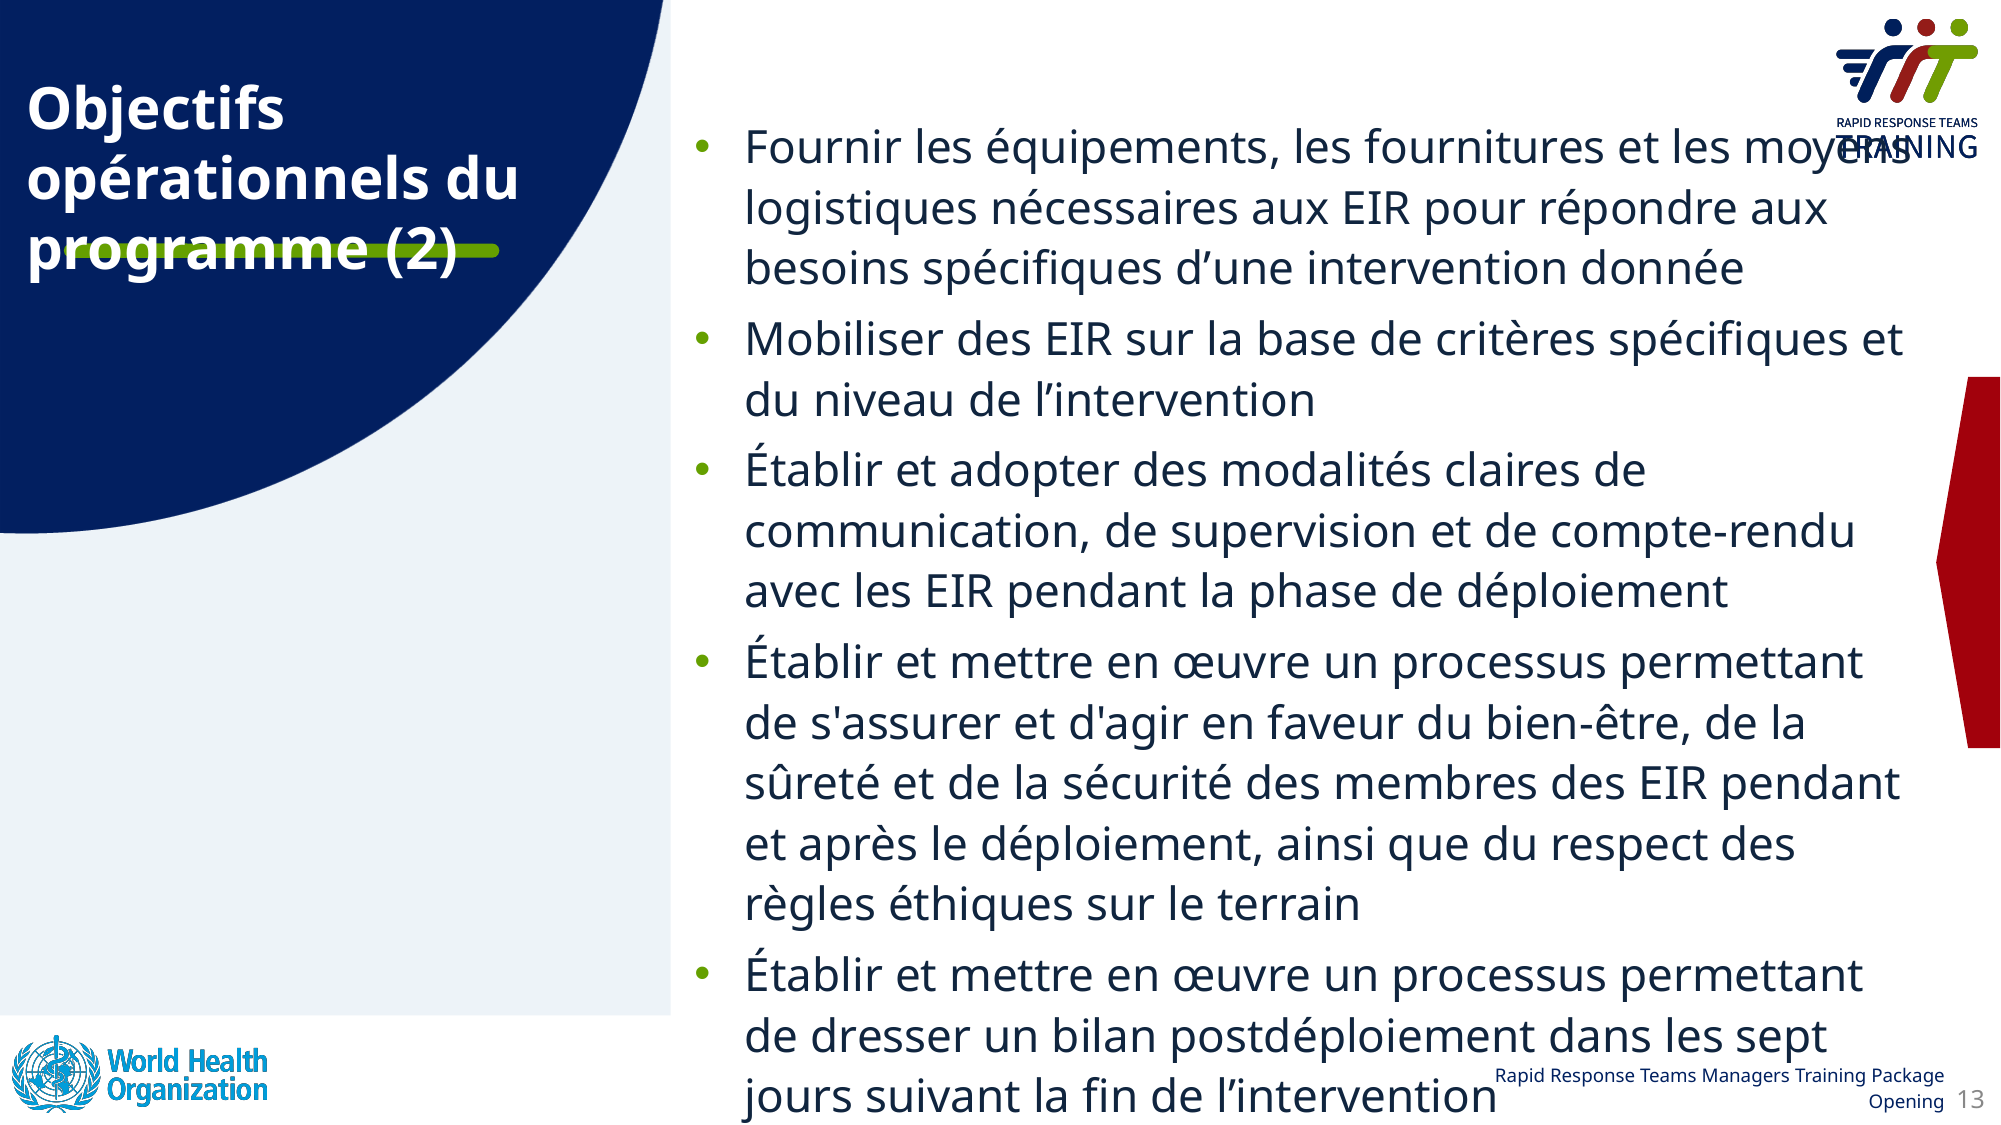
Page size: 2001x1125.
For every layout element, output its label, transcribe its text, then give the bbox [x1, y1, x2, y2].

text_box 13 [1557, 1076, 1993, 1121]
picture [24, 1054, 36, 1087]
picture [22, 1062, 26, 1077]
picture [59, 1035, 267, 1113]
picture [1835, 19, 1978, 167]
picture [12, 1035, 54, 1068]
list Fournir les équipements, les fournitures et les moyens logistiques nécessaires aux EIR pour répondre aux besoins spécifiques dʼune intervention donnée Mobiliser des EIR sur la base de critères spécifiques et du niveau de lʼintervention Établir et adopter des modalités claires de communication, de supervision et de compte-rendu avec les EIR pendant la phase de déploiement Établir et mettre en œuvre un processus permettant de s'assurer et d'agir en faveur du bien-être, de la sûreté et de la sécurité des membres des EIR pendant et après le déploiement, ainsi que du respect des règles éthiques sur le terrain Établir et mettre en œuvre un processus permettant de dresser un bilan postdéploiement dans les sept jours suivant la fin de lʼintervention [686, 219, 1923, 1015]
text_box Objectifs opérationnels du programme (2) [18, 63, 646, 289]
picture [50, 1108, 62, 1113]
picture [30, 1083, 37, 1091]
picture [46, 1056, 54, 1062]
picture [71, 1053, 90, 1091]
picture [0, 0, 670, 538]
picture [12, 1083, 48, 1113]
picture [34, 1054, 43, 1078]
picture [36, 1088, 78, 1105]
picture [40, 1062, 47, 1070]
